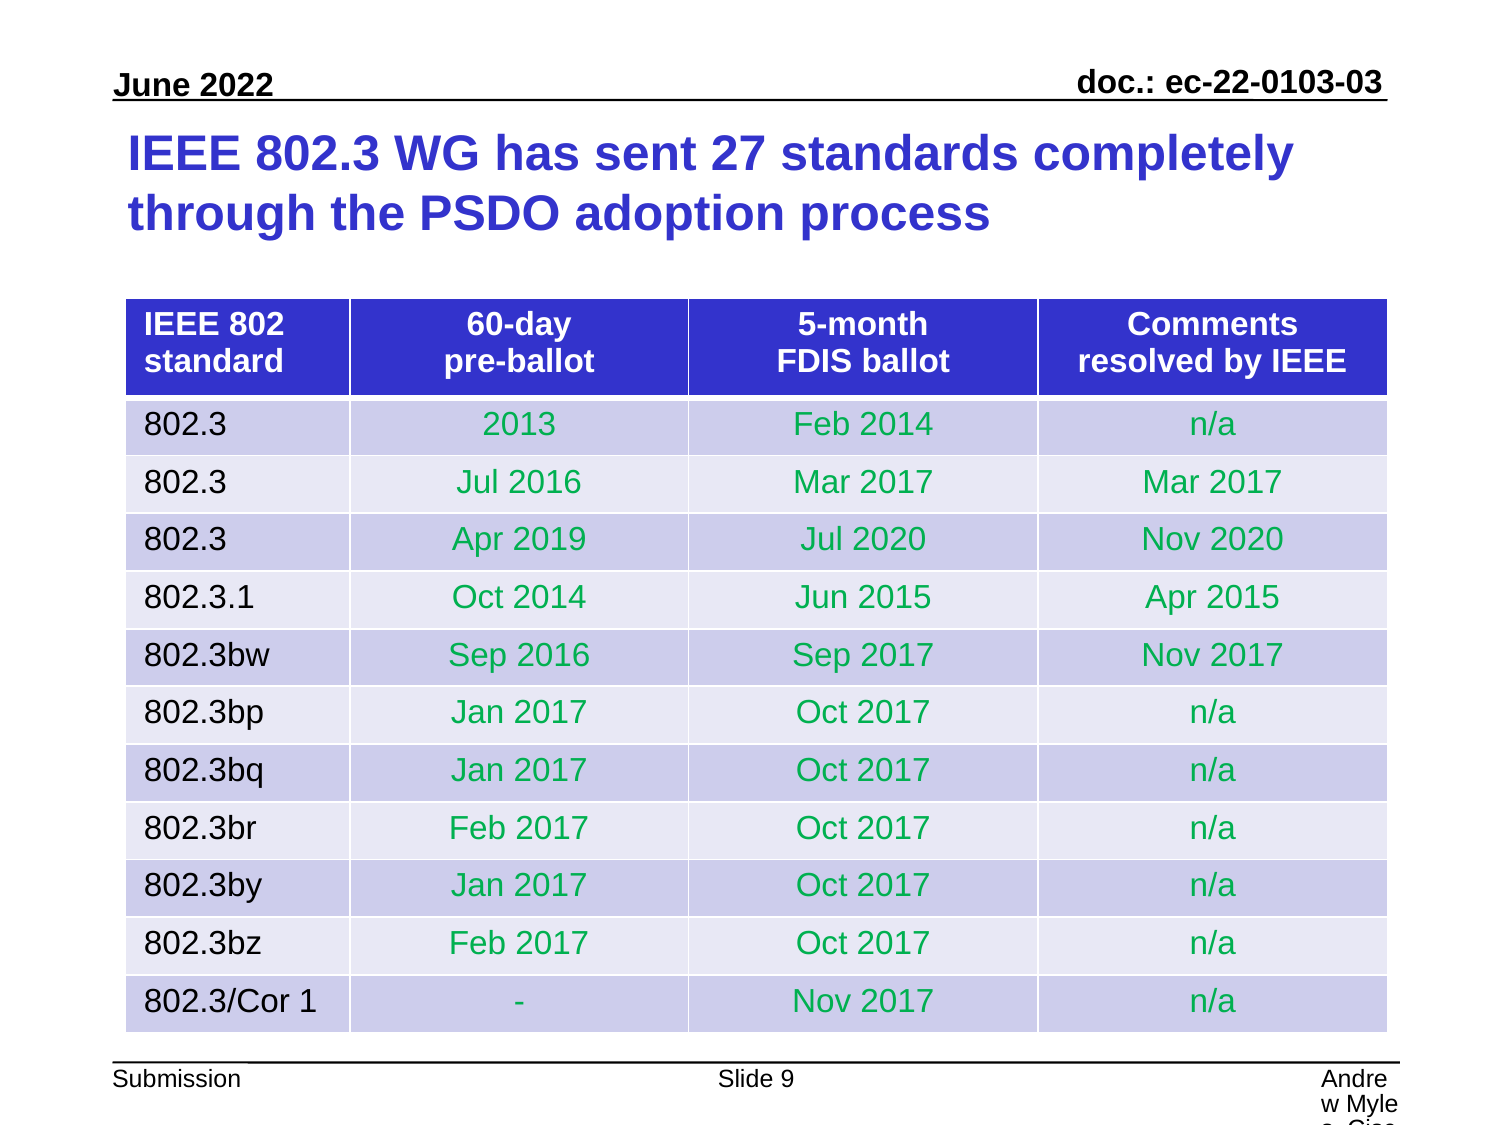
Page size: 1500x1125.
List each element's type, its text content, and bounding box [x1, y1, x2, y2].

table_header IEEE 802 standard [126, 299, 349, 395]
table_cell 802.3 [126, 401, 349, 455]
table_cell 802.3bp [126, 687, 349, 743]
table_cell Jan 2017 [351, 745, 688, 801]
table_cell Sep 2017 [689, 630, 1037, 685]
footer Andrew Myles, Cisco [1320, 1061, 1402, 1093]
table_cell 802.3bw [126, 630, 349, 685]
slide_number Slide 9 [709, 1061, 803, 1093]
table_cell n/a [1039, 976, 1387, 1032]
table_cell Jan 2017 [351, 687, 688, 743]
table_cell Jul 2016 [351, 456, 688, 512]
table_cell 802.3.1 [126, 572, 349, 628]
table_cell Oct 2014 [351, 572, 688, 628]
table_header 5-month FDIS ballot [689, 299, 1037, 395]
title IEEE 802.3 WG has sent 27 standards completely through the PSDO adoption process [112, 112, 1388, 288]
table_cell n/a [1039, 918, 1387, 974]
table_cell Mar 2017 [1039, 456, 1387, 512]
table_cell Oct 2017 [689, 860, 1037, 916]
table_cell Oct 2017 [689, 918, 1037, 974]
table_cell Oct 2017 [689, 803, 1037, 859]
table_cell n/a [1039, 745, 1387, 801]
table_cell Mar 2017 [689, 456, 1037, 512]
table_cell Jun 2015 [689, 572, 1037, 628]
table_cell 802.3bq [126, 745, 349, 801]
table_cell Feb 2014 [689, 401, 1037, 455]
table_cell 802.3 [126, 514, 349, 570]
table_cell Nov 2020 [1039, 514, 1387, 570]
table_cell n/a [1039, 860, 1387, 916]
table_cell n/a [1039, 803, 1387, 859]
table_cell Oct 2017 [689, 745, 1037, 801]
table_cell 802.3bz [126, 918, 349, 974]
table_header 60-day pre-ballot [351, 299, 688, 395]
table_cell Feb 2017 [351, 803, 688, 859]
table_cell Sep 2016 [351, 630, 688, 685]
table_cell - [351, 976, 688, 1032]
table_cell Apr 2019 [351, 514, 688, 570]
table_cell 2013 [351, 401, 688, 455]
table_cell 802.3/Cor 1 [126, 976, 349, 1032]
table_cell 802.3br [126, 803, 349, 859]
table_cell n/a [1039, 687, 1387, 743]
table_cell 802.3by [126, 860, 349, 916]
table_cell Nov 2017 [1039, 630, 1387, 685]
table_cell Apr 2015 [1039, 572, 1387, 628]
table_cell Nov 2017 [689, 976, 1037, 1032]
table_header Comments resolved by IEEE [1039, 299, 1387, 395]
table_cell 802.3 [126, 456, 349, 512]
table_cell Jul 2020 [689, 514, 1037, 570]
table_cell Feb 2017 [351, 918, 688, 974]
table_cell Oct 2017 [689, 687, 1037, 743]
table_cell n/a [1039, 401, 1387, 455]
table_cell Jan 2017 [351, 860, 688, 916]
